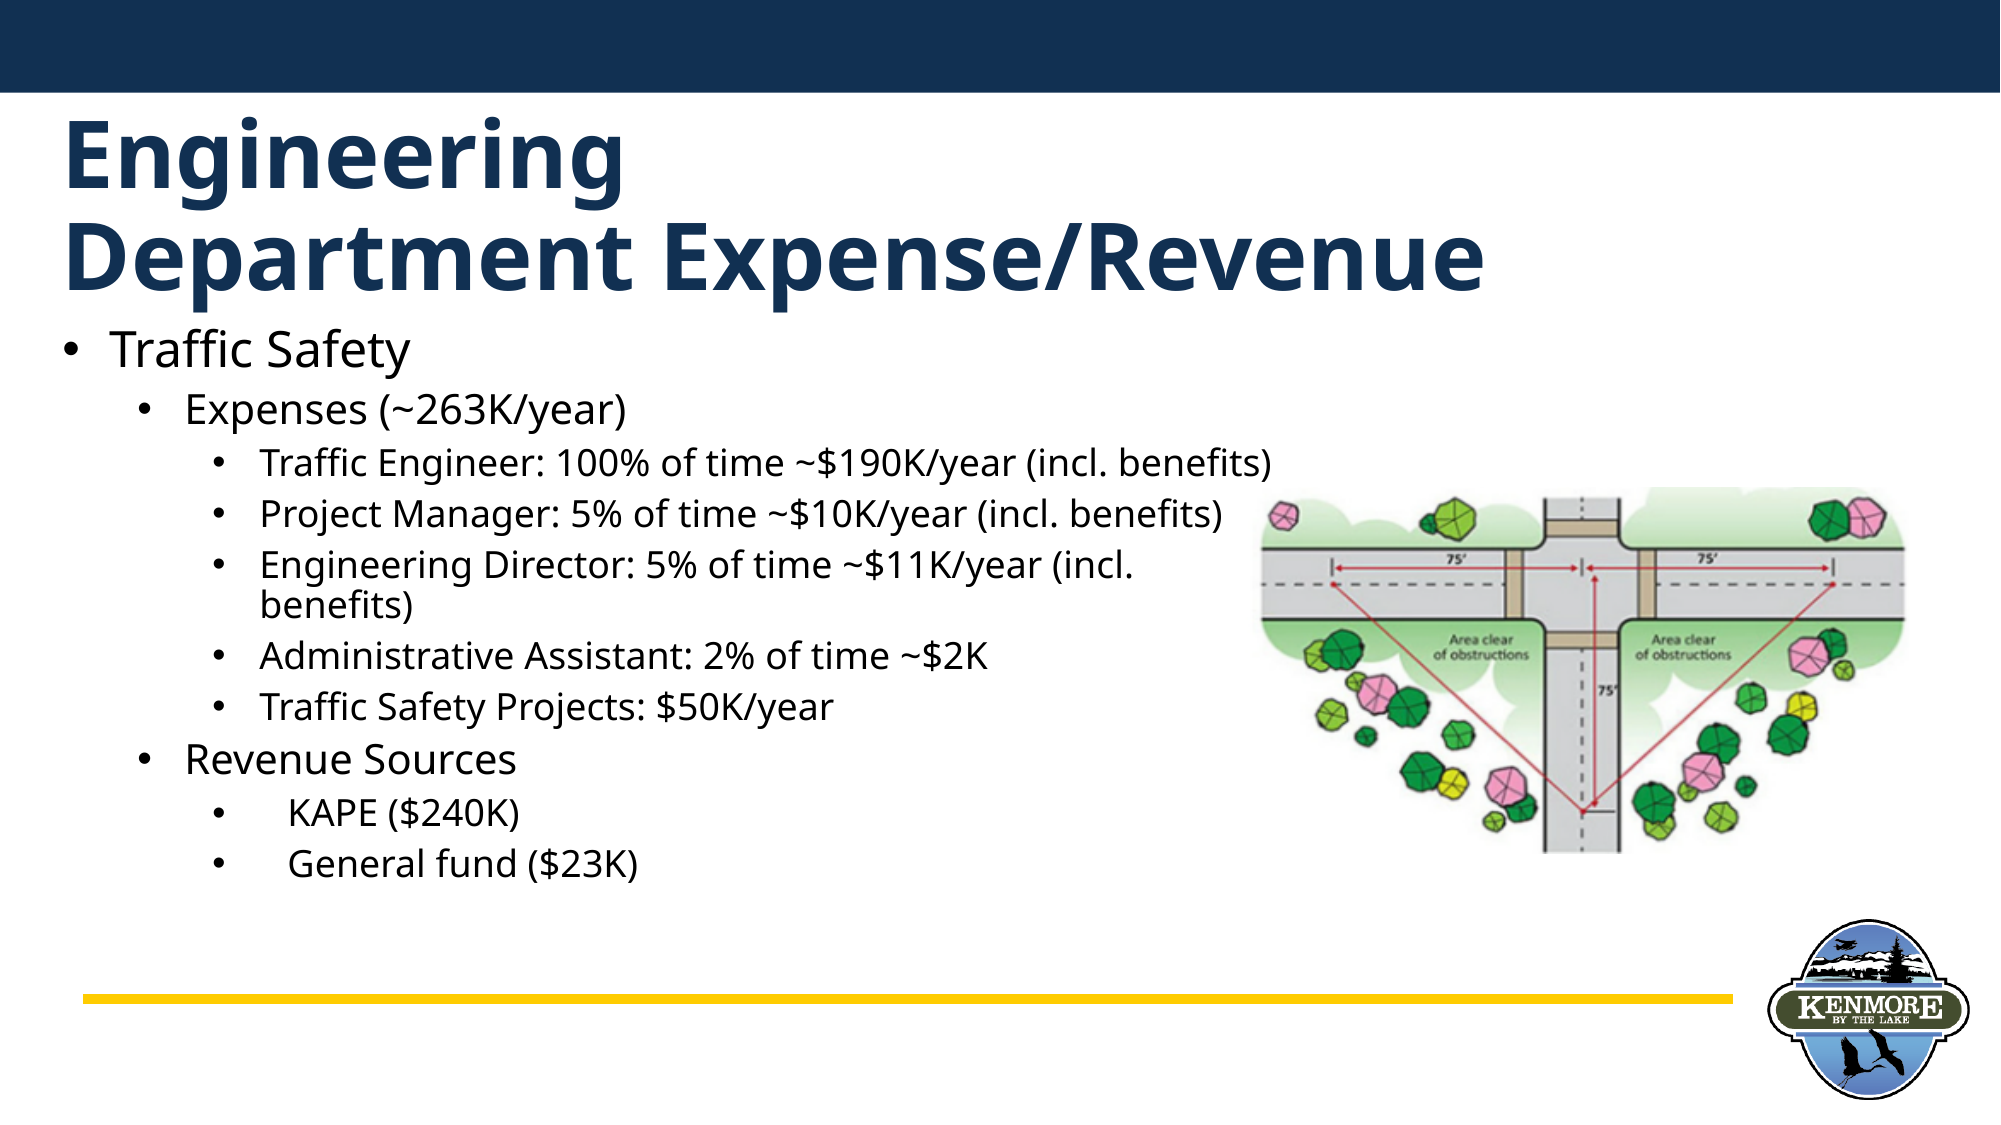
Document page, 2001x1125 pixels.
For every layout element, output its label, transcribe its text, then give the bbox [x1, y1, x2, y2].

slide_number 8 [1412, 1042, 1863, 1103]
picture [1767, 919, 1970, 1100]
subtitle Traffic Safety Expenses (~263K/year) Traffic Engineer: 100% of time ~$190K/year (incl. benefits) Project Manager: 5% of time ~$10K/year (incl. benefits) Engineering Director: 5% of time ~$11K/year (incl. benefits) Administrative Assistant: 2% of time ~$2K Traffic Safety Projects: $50K/year Revenue Sources KAPE ($240K) General fund ($23K) [47, 316, 1298, 1016]
picture [1241, 487, 1910, 854]
text_box [0, 0, 2000, 94]
title Engineering Department Expense/Revenue [46, 94, 1940, 319]
